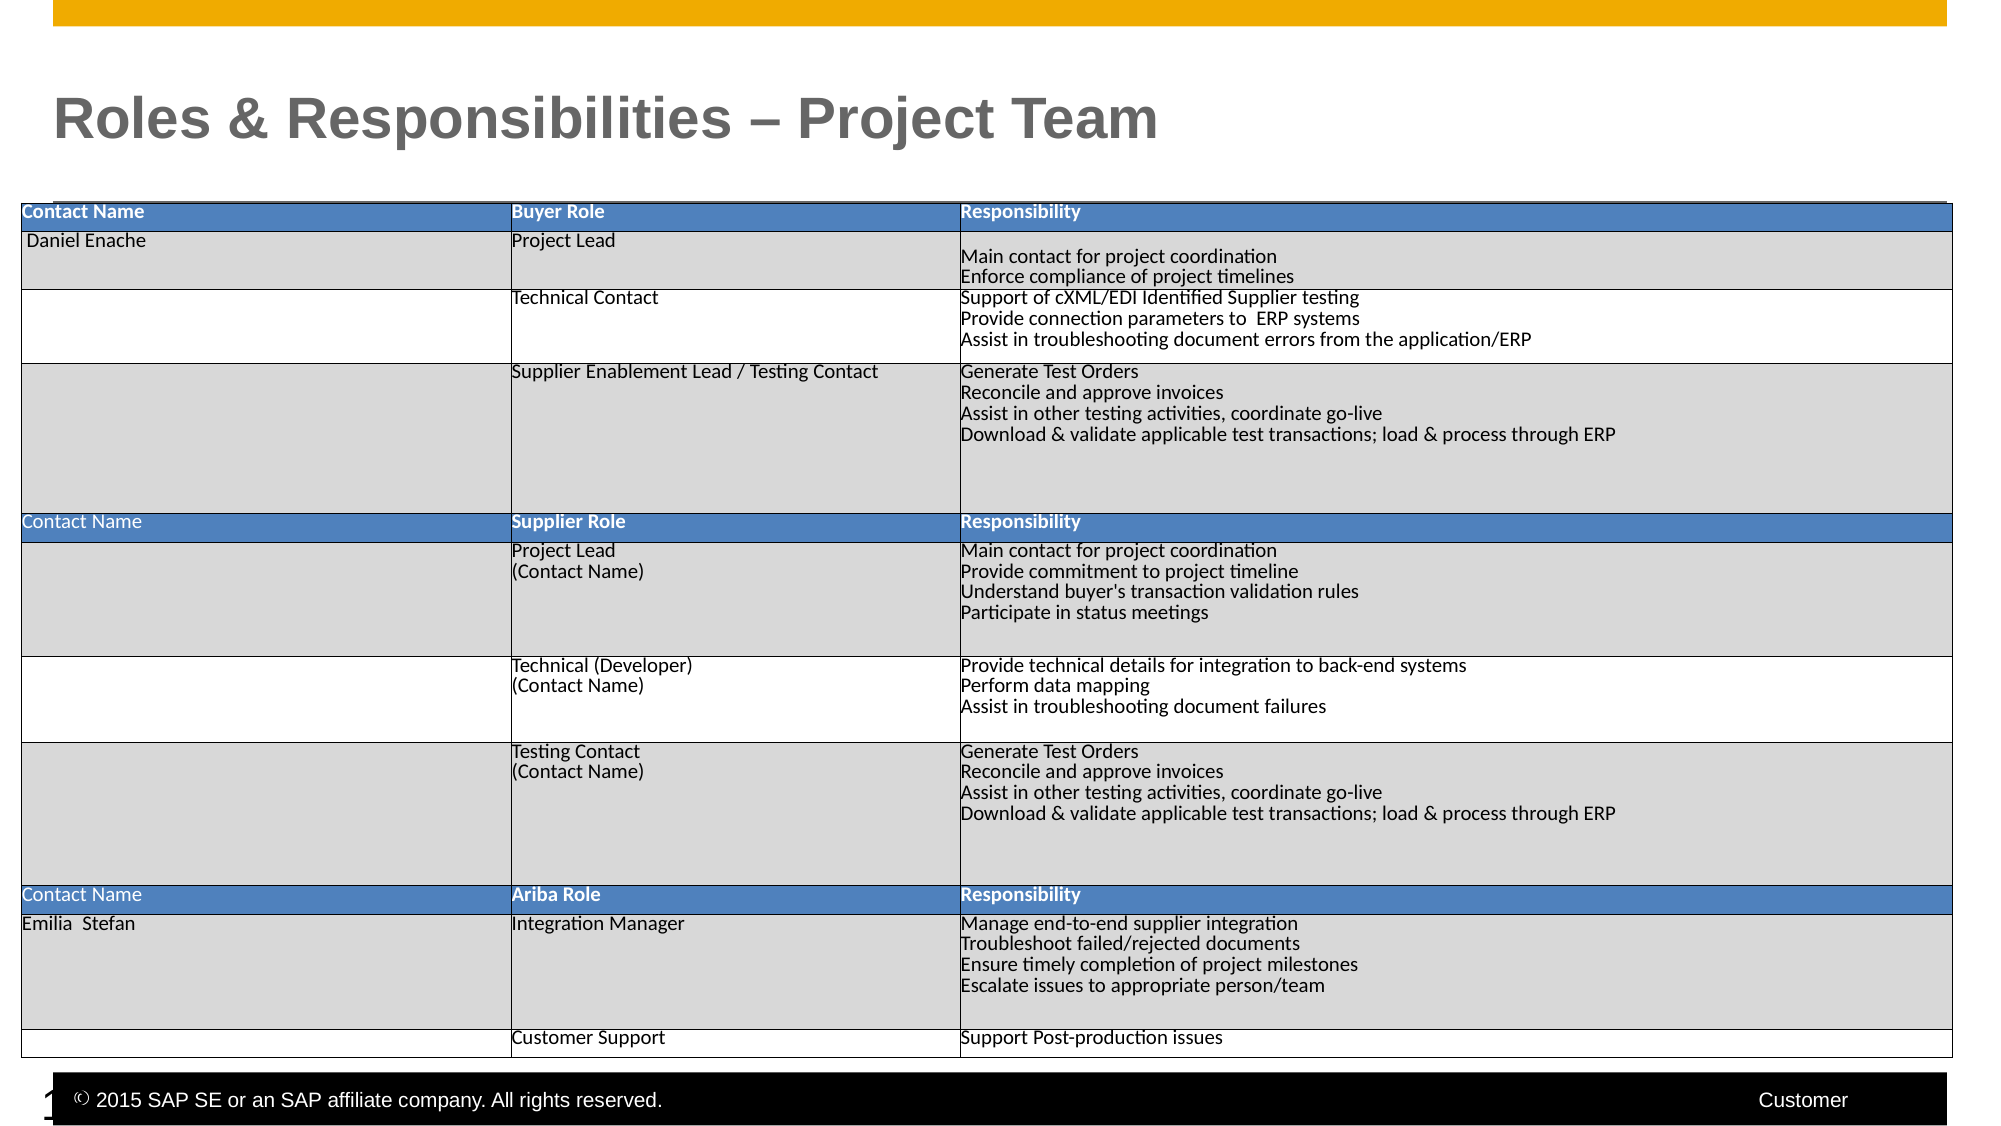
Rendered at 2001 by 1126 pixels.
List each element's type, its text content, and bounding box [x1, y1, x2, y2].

table_cell [22, 657, 511, 742]
table_cell Ariba Role [512, 886, 960, 914]
table_cell [22, 1030, 511, 1057]
title Roles & Responsibilities – Project Team [53, 53, 1947, 178]
table_cell Provide technical details for integration to back-end systems Perform data mapping Assist in troubleshooting document failures [961, 657, 1952, 742]
table_cell [22, 364, 511, 513]
table_cell Project Lead (Contact Name) [512, 543, 960, 656]
table_cell Supplier Enablement Lead / Testing Contact [512, 364, 960, 513]
table_cell Main contact for project coordination Enforce compliance of project timelines [961, 232, 1952, 289]
table_cell Manage end-to-end supplier integration Troubleshoot failed/rejected documents Ensure timely completion of project milestones Escalate issues to appropriate person/team [961, 915, 1952, 1029]
table_header Buyer Role [512, 204, 960, 231]
table_cell Emilia Stefan [22, 915, 511, 1029]
table_cell Support Post-production issues [961, 1030, 1952, 1057]
table_cell [22, 290, 511, 363]
table_cell Contact Name [22, 514, 511, 542]
table_cell Project Lead [512, 232, 960, 289]
table_cell Generate Test Orders Reconcile and approve invoices Assist in other testing activities, coordinate go-live Download & validate applicable test transactions; load & process through ERP [961, 743, 1952, 885]
table_cell Technical Contact [512, 290, 960, 363]
table_header Responsibility [961, 204, 1952, 231]
slide_number 18 [23, 1067, 113, 1119]
table_cell Testing Contact (Contact Name) [512, 743, 960, 885]
table_header Contact Name [22, 204, 511, 231]
table_cell [22, 543, 511, 656]
table_cell Support of cXML/EDI Identified Supplier testing Provide connection parameters to ERP systems Assist in troubleshooting document errors from the application/ERP [961, 290, 1952, 363]
table_cell Supplier Role [512, 514, 960, 542]
table_cell Integration Manager [512, 915, 960, 1029]
table_cell Main contact for project coordination Provide commitment to project timeline Understand buyer's transaction validation rules Participate in status meetings [961, 543, 1952, 656]
table_cell Technical (Developer) (Contact Name) [512, 657, 960, 742]
table_cell Contact Name [22, 886, 511, 914]
table_cell Generate Test Orders Reconcile and approve invoices Assist in other testing activities, coordinate go-live Download & validate applicable test transactions; load & process through ERP [961, 364, 1952, 513]
table_cell Daniel Enache [22, 232, 511, 289]
table_cell [22, 743, 511, 885]
table_cell Customer Support [512, 1030, 960, 1057]
table_cell Responsibility [961, 514, 1952, 542]
table_cell Responsibility [961, 886, 1952, 914]
